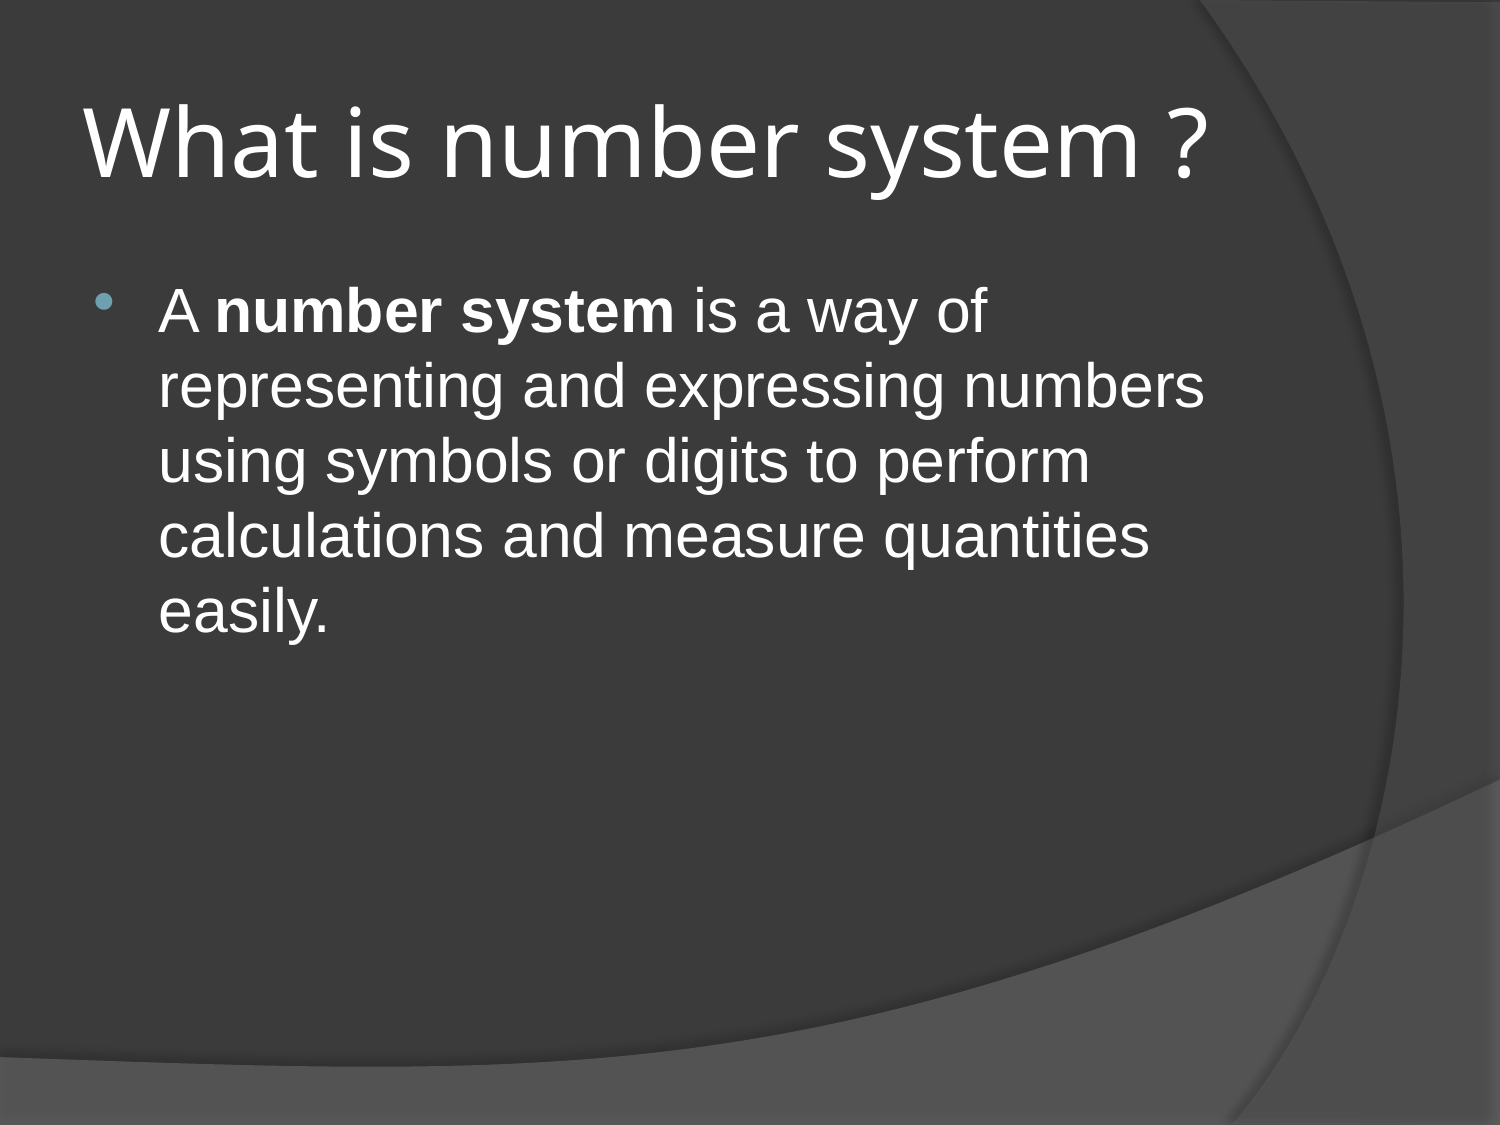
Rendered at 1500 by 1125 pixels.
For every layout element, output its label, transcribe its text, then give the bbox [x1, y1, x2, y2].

list A number system is a way of representing and expressing numbers using symbols or digits to perform calculations and measure quantities easily. [75, 262, 1300, 1005]
title What is number system ? [75, 45, 1300, 233]
